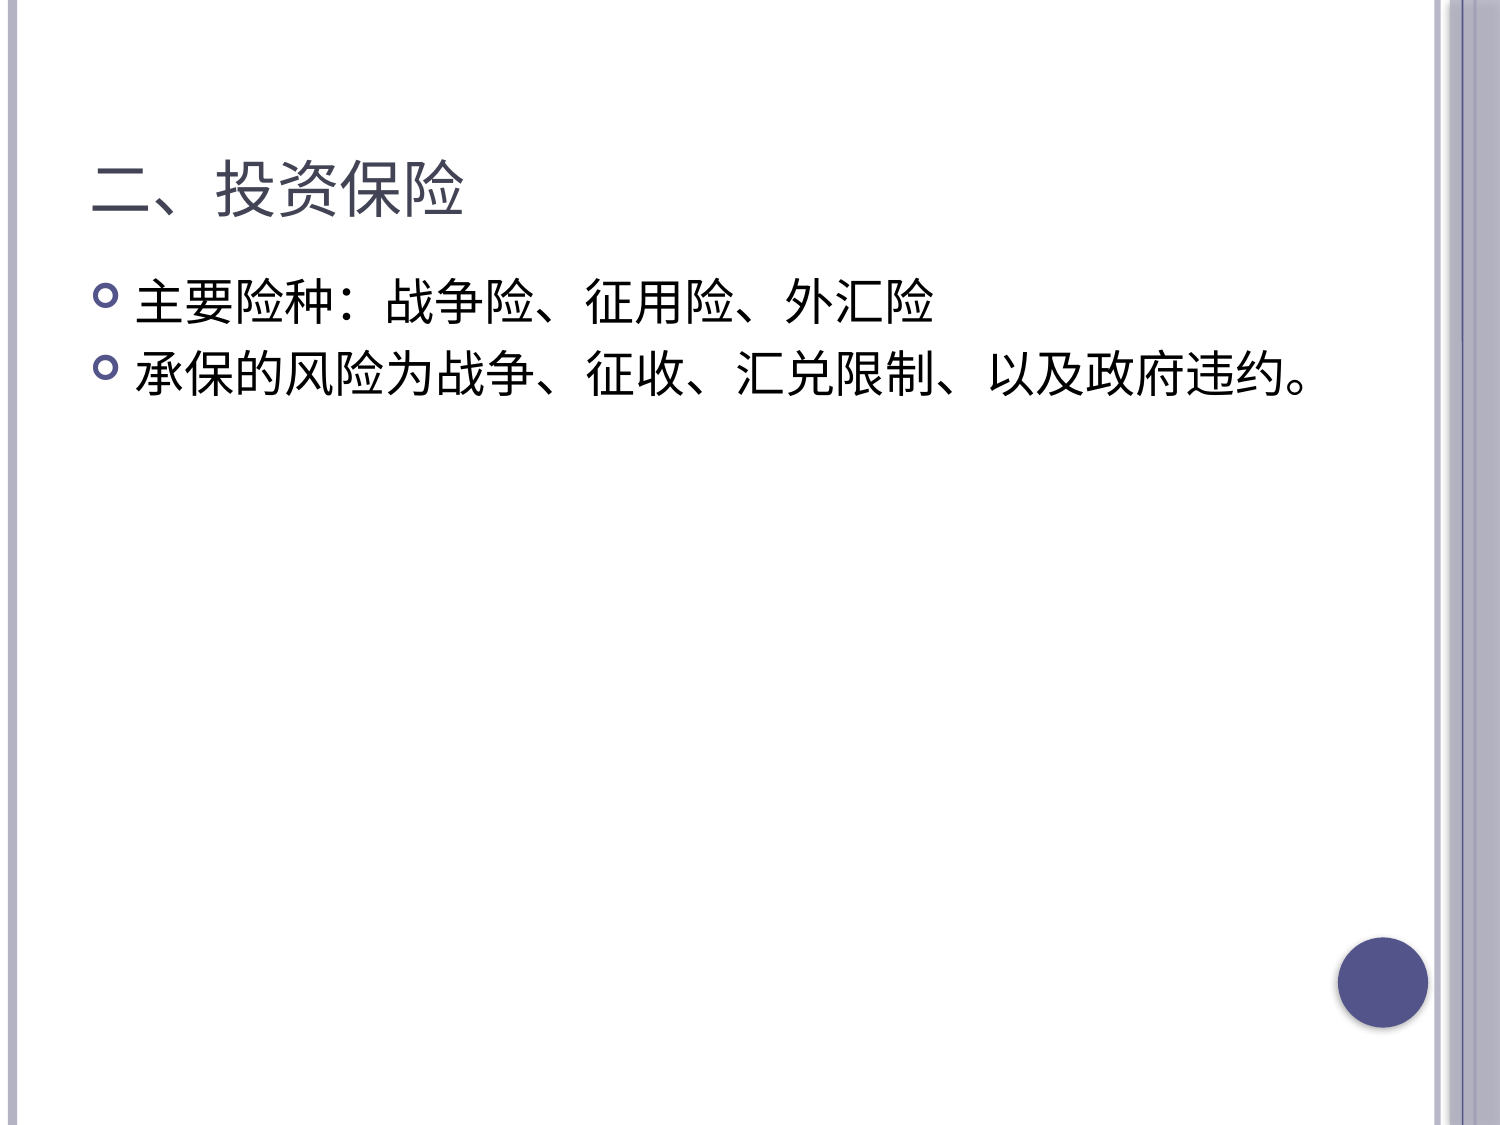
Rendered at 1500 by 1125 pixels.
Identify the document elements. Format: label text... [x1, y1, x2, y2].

list 主要险种：战争险、征用险、外汇险 承保的风险为战争、征收、汇兑限制、以及政府违约。 [74, 262, 1301, 1063]
title 二、投资保险 [75, 45, 1300, 233]
